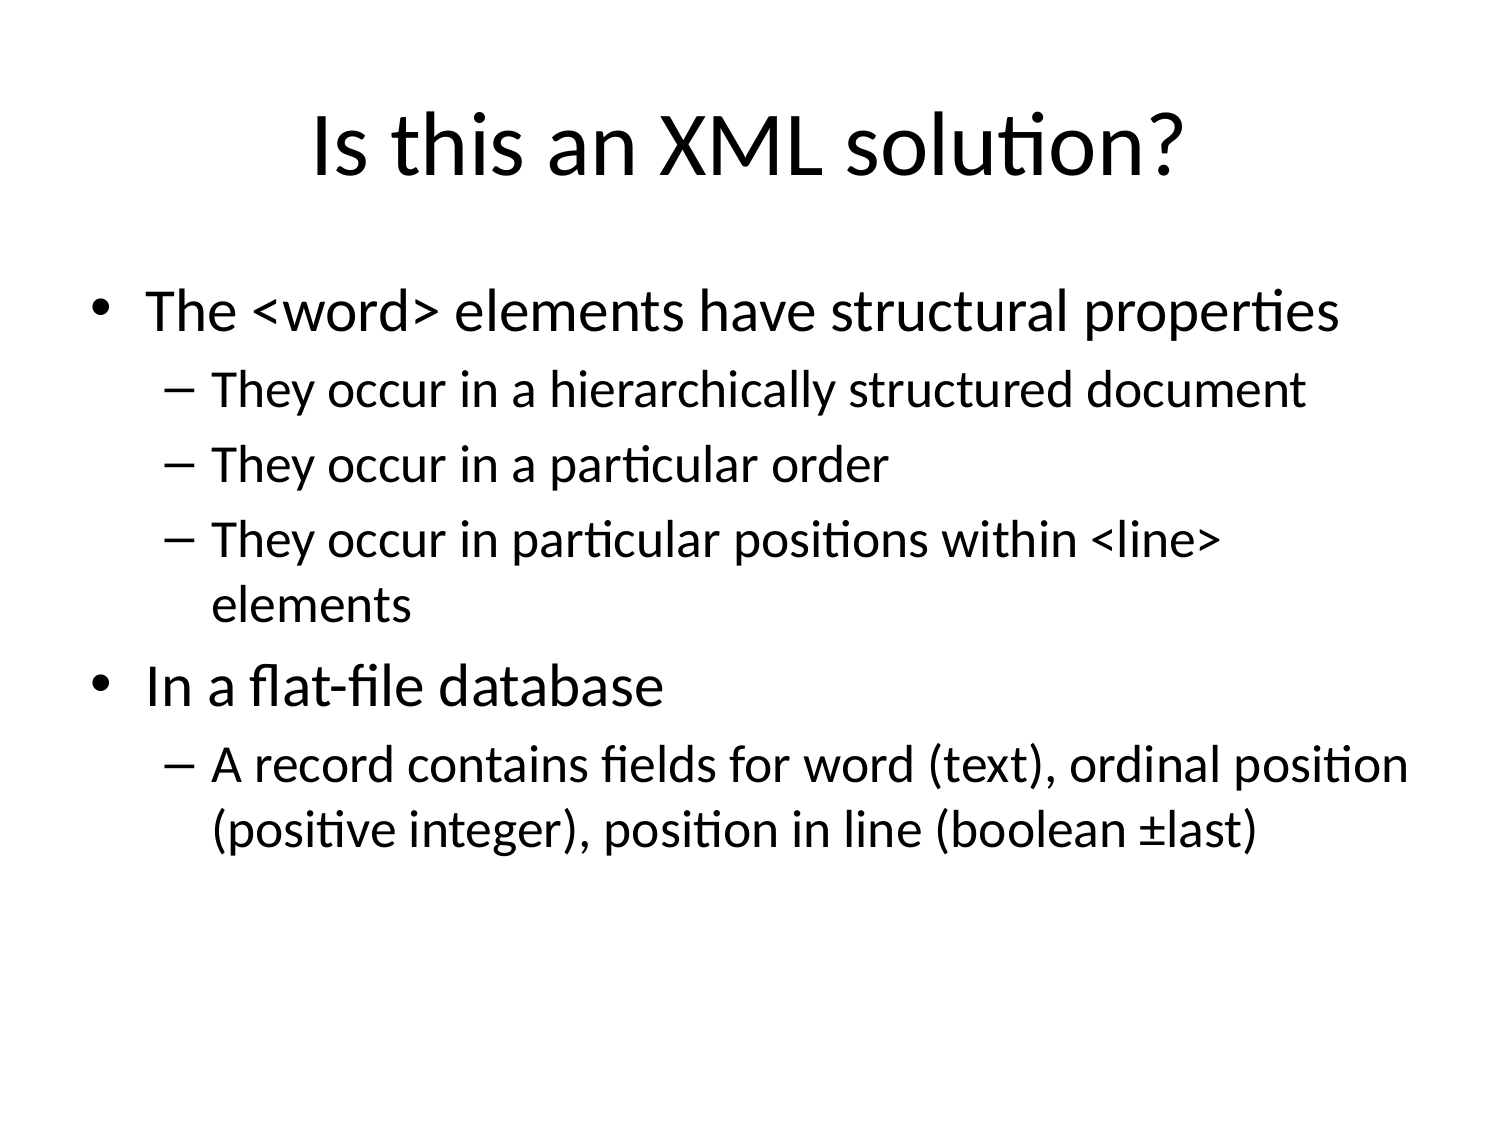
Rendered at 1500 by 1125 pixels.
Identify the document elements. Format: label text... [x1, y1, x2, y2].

list The <word> elements have structural properties They occur in a hierarchically structured document They occur in a particular order They occur in particular positions within <line> elements In a flat-file database A record contains fields for word (text), ordinal position (positive integer), position in line (boolean ±last) [75, 262, 1425, 1005]
title Is this an XML solution? [75, 45, 1425, 233]
